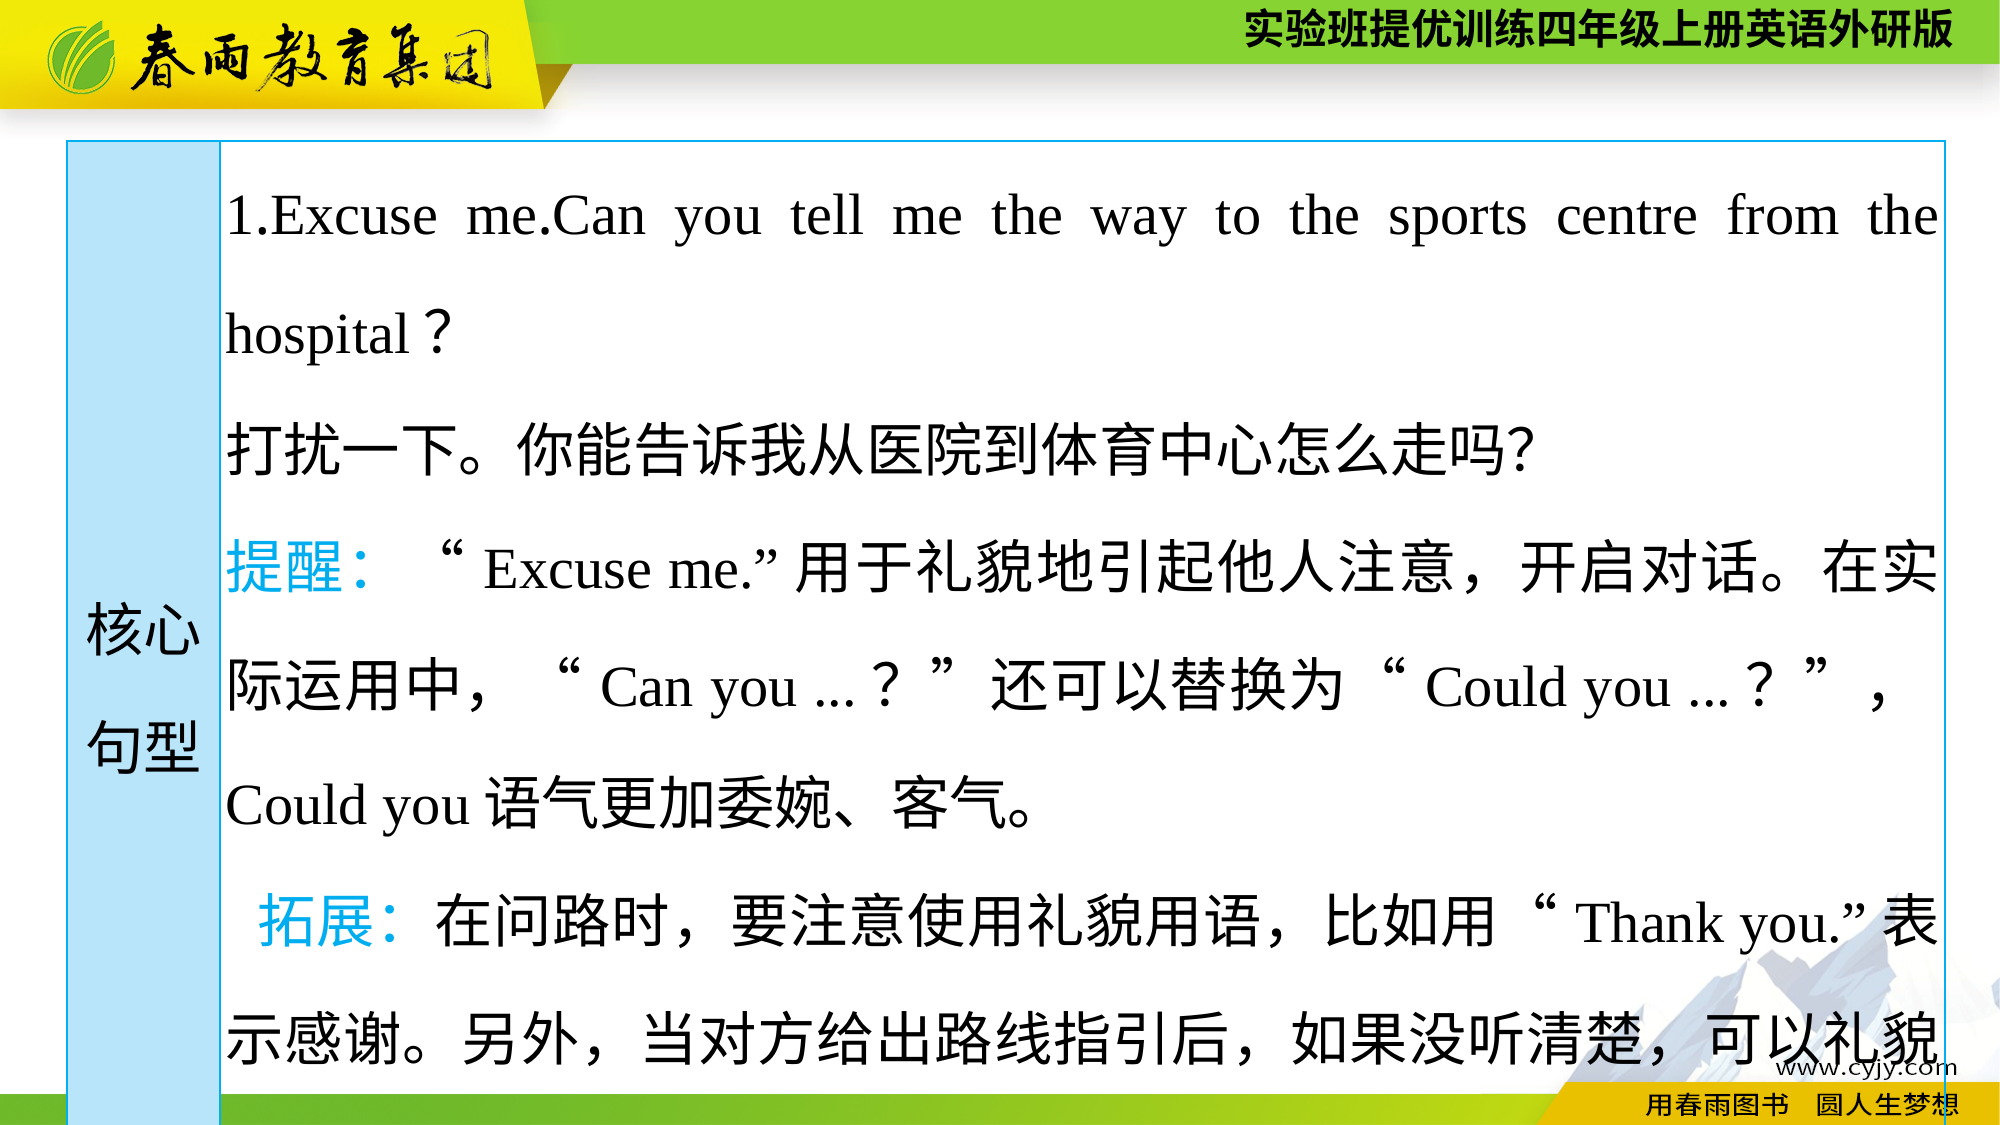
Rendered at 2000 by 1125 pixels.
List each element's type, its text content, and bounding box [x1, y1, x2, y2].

picture [0, 0, 2000, 1125]
table_header 核心 句型 [68, 142, 219, 1125]
table_header 1.Excuse me.Can you tell me the way to the sports centre from the hospital？ 打扰一下。你能告诉我从医院到体育中心怎么走吗？ 提醒：“Excuse me.”用于礼貌地引起他人注意，开启对话。在实际运用中，“Can you ...？”还可以替换为“Could you ...？”，Could you语气更加委婉、客气。 拓展：在问路时，要注意使用礼貌用语，比如用“Thank you.”表示感谢。另外，当对方给出路线指引后，如果没听清楚，可以礼貌地请求对方重复，如“Sorry,could you say that again？”。 [221, 142, 1944, 1125]
